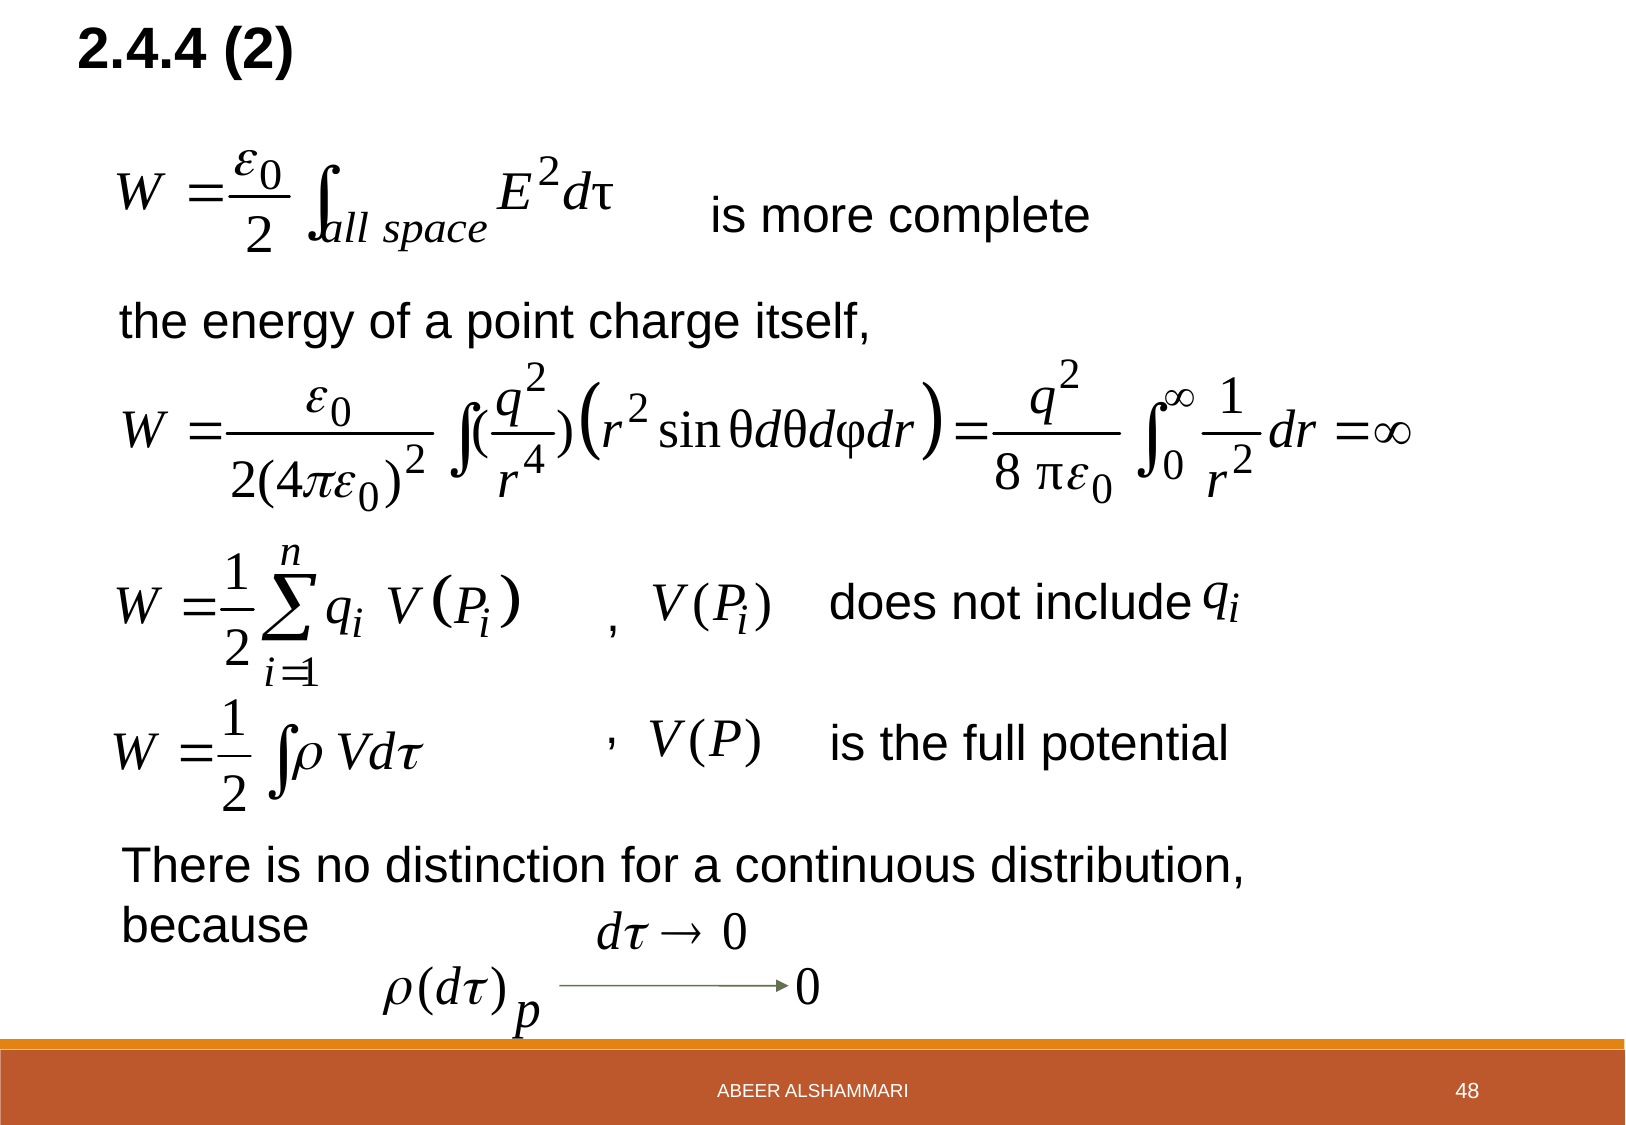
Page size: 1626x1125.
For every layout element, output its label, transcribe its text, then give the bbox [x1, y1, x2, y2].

slide_number 48 [1319, 1059, 1495, 1120]
text_box There is no distinction for a continuous distribution, because [106, 824, 1262, 960]
text_box , [591, 574, 635, 649]
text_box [115, 127, 1109, 259]
text_box , [589, 686, 634, 762]
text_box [376, 901, 825, 1045]
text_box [114, 526, 520, 693]
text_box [648, 712, 767, 774]
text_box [120, 350, 1416, 519]
text_box 2.4.4 (2) [62, 2, 311, 88]
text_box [651, 573, 778, 642]
text_box is the full potential [814, 703, 1245, 778]
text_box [111, 687, 438, 818]
text_box does not include [814, 562, 1202, 638]
text_box the energy of a point charge itself, [103, 281, 888, 356]
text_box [1198, 561, 1246, 630]
footer Abeer Alshammari [491, 1059, 1135, 1120]
